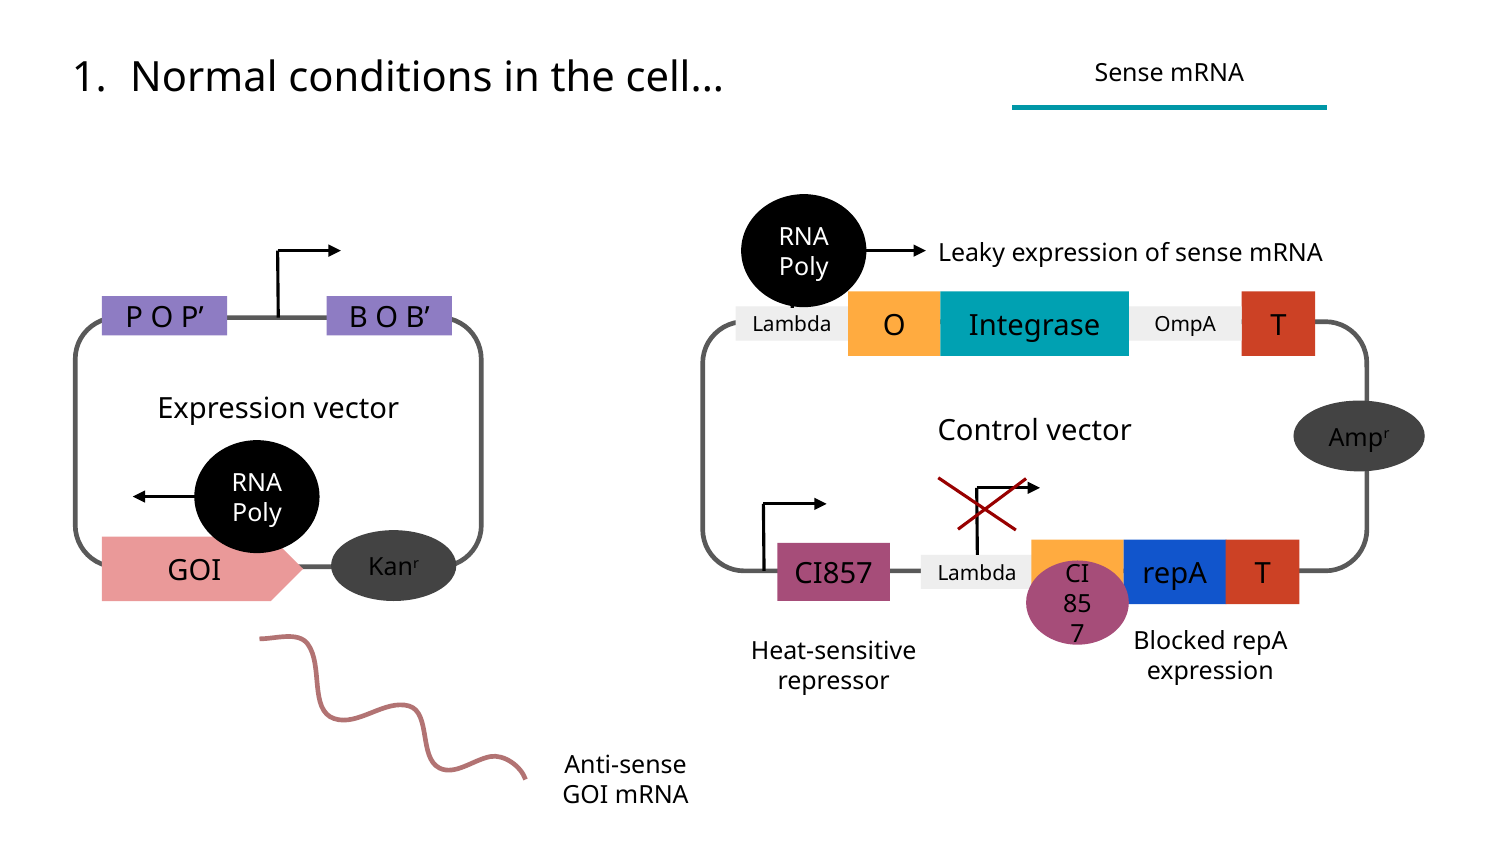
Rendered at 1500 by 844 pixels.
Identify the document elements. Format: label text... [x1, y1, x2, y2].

text_box Heat-sensitive repressor [731, 619, 936, 704]
text_box RNA Poly [194, 440, 320, 554]
text_box B O B’ [326, 296, 452, 336]
text_box O [848, 291, 940, 356]
text_box Lambda [920, 554, 1031, 589]
text_box [259, 636, 526, 780]
text_box T [1225, 539, 1300, 605]
text_box RNA Poly [741, 194, 867, 308]
text_box O [1031, 539, 1123, 583]
text_box Leaky expression of sense mRNA [920, 221, 1342, 280]
text_box Kanr [331, 530, 457, 602]
text_box P O P’ [101, 296, 228, 336]
text_box Sense mRNA [954, 41, 1385, 100]
text_box T [1241, 291, 1316, 356]
text_box Normal conditions in the cell... [40, 34, 867, 129]
text_box Expression vector [75, 317, 482, 567]
text_box Ampr [1293, 400, 1425, 472]
text_box Control vector [702, 321, 1367, 571]
text_box Integrase [940, 291, 1129, 356]
text_box CI 857 [1026, 560, 1129, 645]
text_box Blocked repA expression [1094, 609, 1327, 694]
text_box Lambda [735, 306, 848, 341]
text_box repA [1123, 539, 1225, 605]
text_box OmpA [1129, 306, 1242, 341]
text_box CI857 [777, 542, 890, 601]
text_box GOI [101, 536, 304, 602]
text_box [957, 478, 1027, 530]
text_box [938, 477, 956, 531]
text_box Anti-sense GOI mRNA [531, 733, 720, 819]
